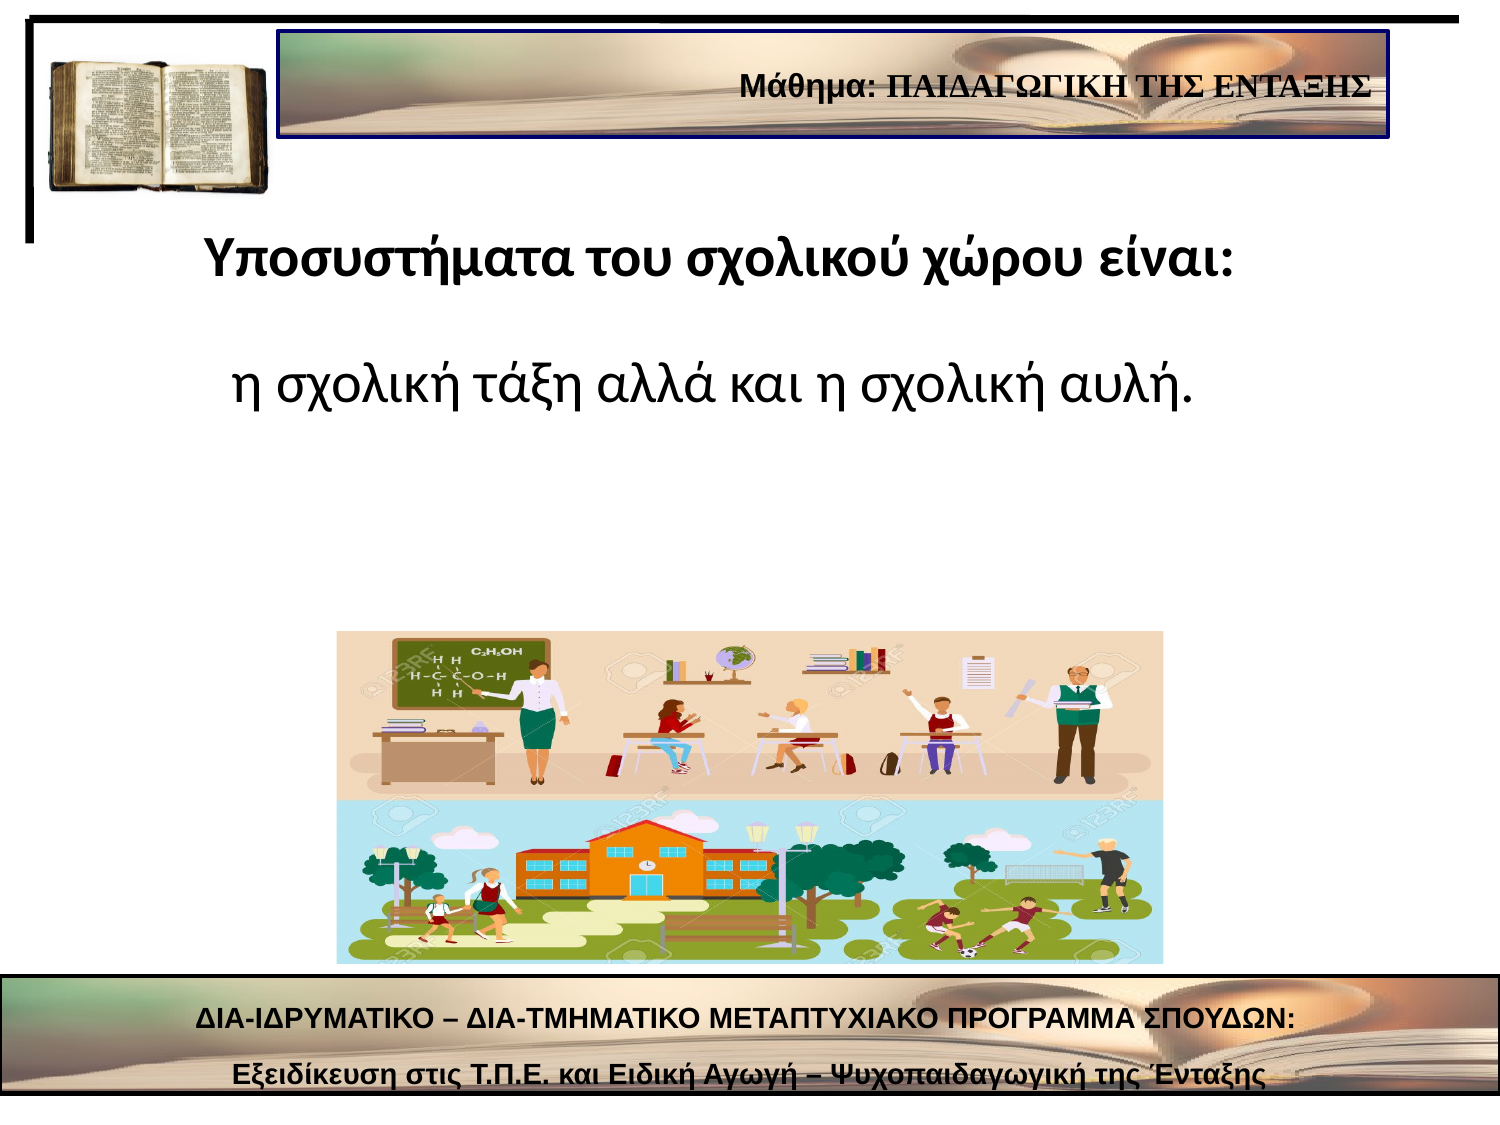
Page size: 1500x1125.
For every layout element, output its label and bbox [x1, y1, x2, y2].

picture [40, 54, 274, 200]
picture [336, 456, 1164, 964]
text_box [0, 18, 1500, 1094]
